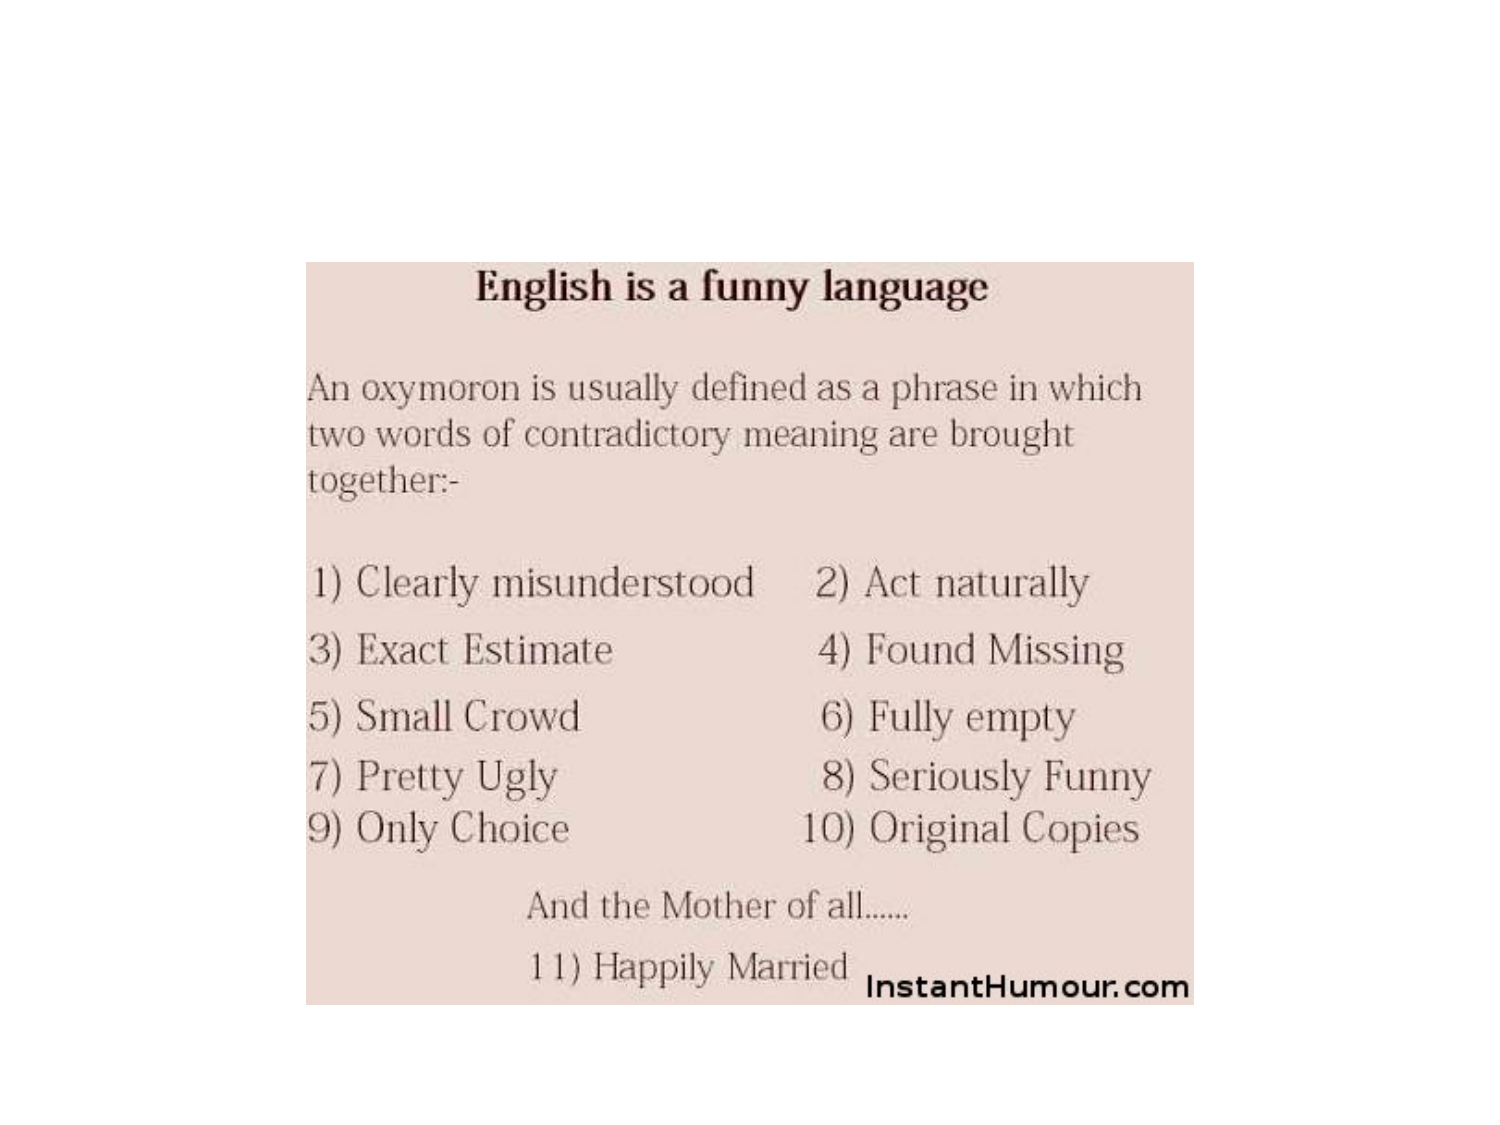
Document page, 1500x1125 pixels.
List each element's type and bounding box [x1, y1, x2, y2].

list [306, 262, 1194, 1006]
